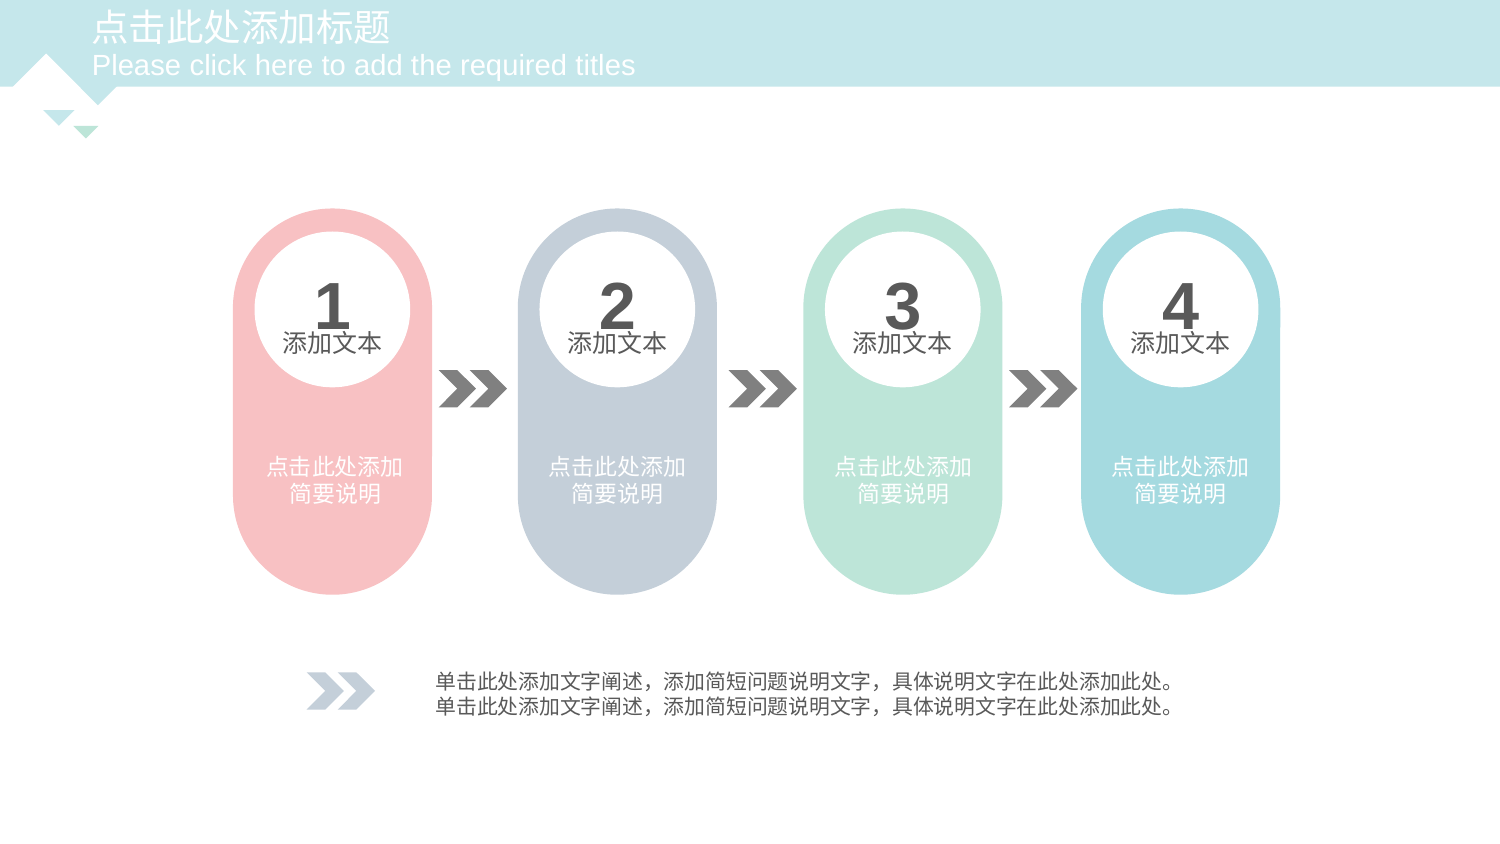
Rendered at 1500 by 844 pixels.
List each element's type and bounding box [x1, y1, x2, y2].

text_box [76, 0, 653, 90]
text_box [517, 208, 718, 595]
text_box [728, 369, 798, 408]
text_box [1008, 369, 1078, 408]
text_box [803, 208, 1003, 595]
text_box [438, 369, 508, 408]
text_box [1080, 208, 1281, 595]
text_box [306, 661, 1273, 728]
text_box [232, 208, 433, 595]
